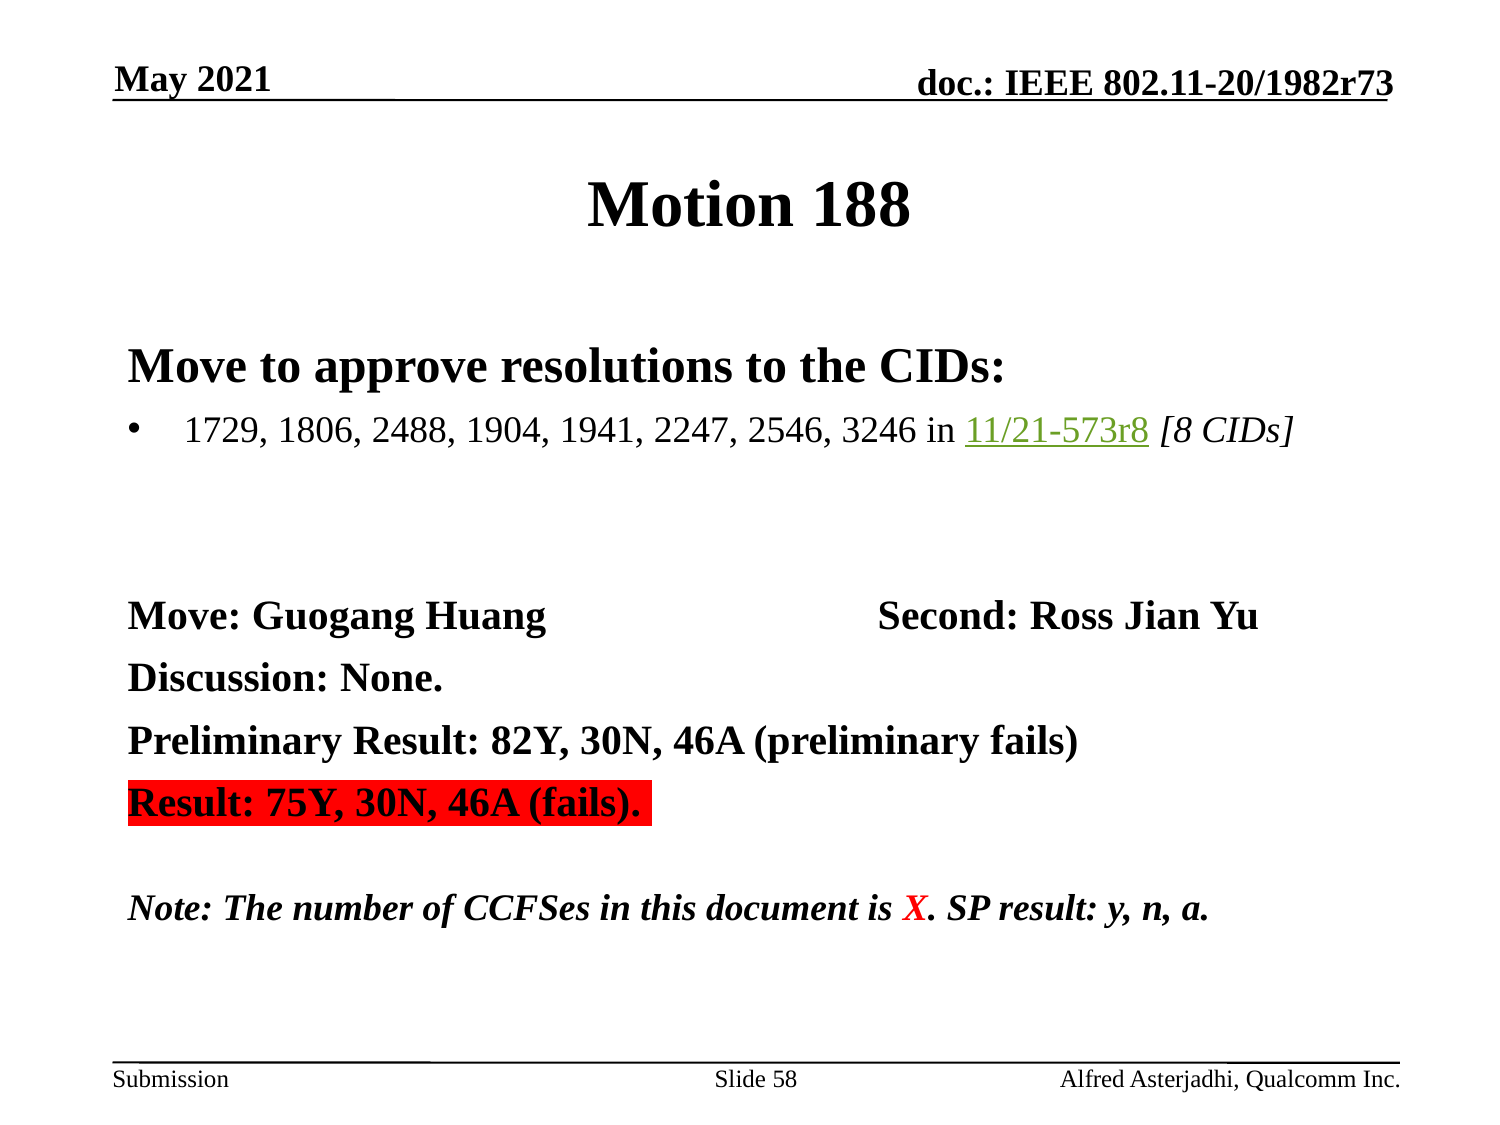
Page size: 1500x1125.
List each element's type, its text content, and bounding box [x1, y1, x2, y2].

slide_number Slide 58 [712, 1061, 800, 1123]
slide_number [114, 54, 423, 100]
footer Alfred Asterjadhi, Qualcomm Inc. [878, 1061, 1402, 1093]
title Motion 188 [112, 112, 1388, 288]
list Move to approve resolutions to the CIDs: 1729, 1806, 2488, 1904, 1941, 2247, 2546, 3246 in 11/21-573r8 [8 CIDs] Move: Guogang Huang Second: Ross Jian Yu Discussion: None. Preliminary Result: 82Y, 30N, 46A (preliminary fails) Result: 75Y, 30N, 46A (fails). Note: The number of CCFSes in this document is X. SP result: y, n, a. [112, 324, 1388, 1000]
